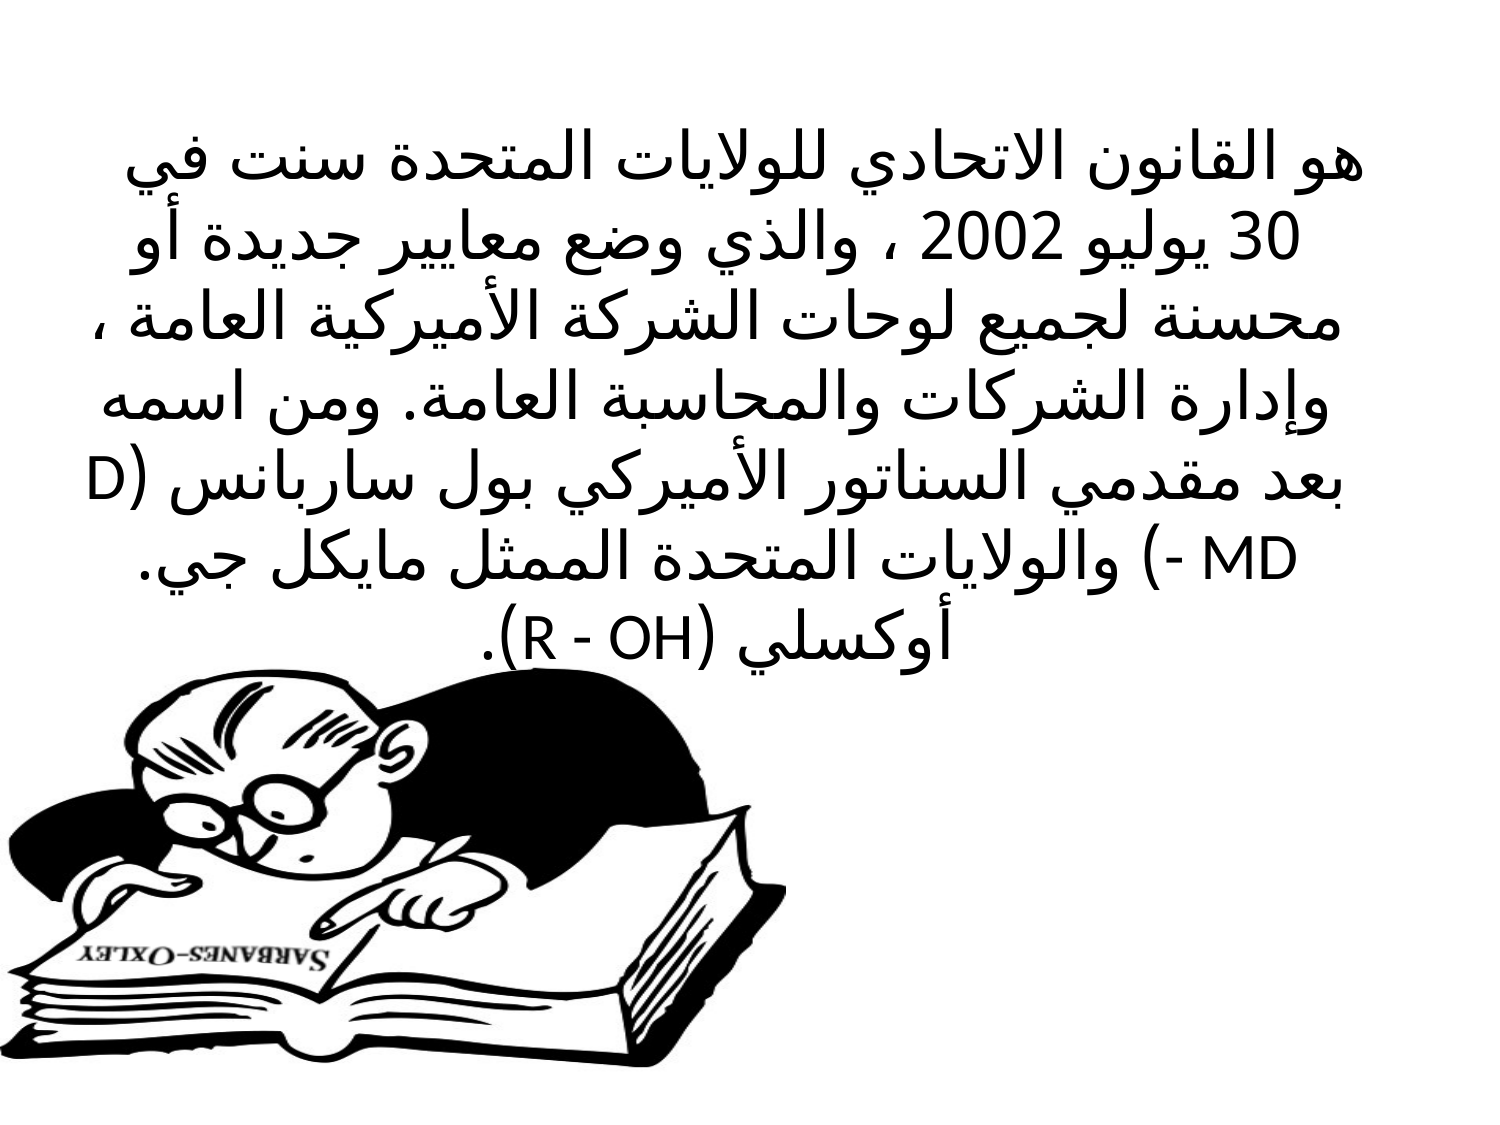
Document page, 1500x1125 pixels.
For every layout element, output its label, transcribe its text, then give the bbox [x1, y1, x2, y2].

picture [0, 609, 786, 1125]
list هو القانون الاتحادي للولايات المتحدة سنت في 30 يوليو 2002 ، والذي وضع معايير جديدة أو محسنة لجميع لوحات الشركة الأميركية العامة ، وإدارة الشركات والمحاسبة العامة. ومن اسمه بعد مقدمي السناتور الأميركي بول ساربانس (D - MD) والولايات المتحدة الممثل مايكل جي. أوكسلي (R - OH). [70, 105, 1421, 848]
